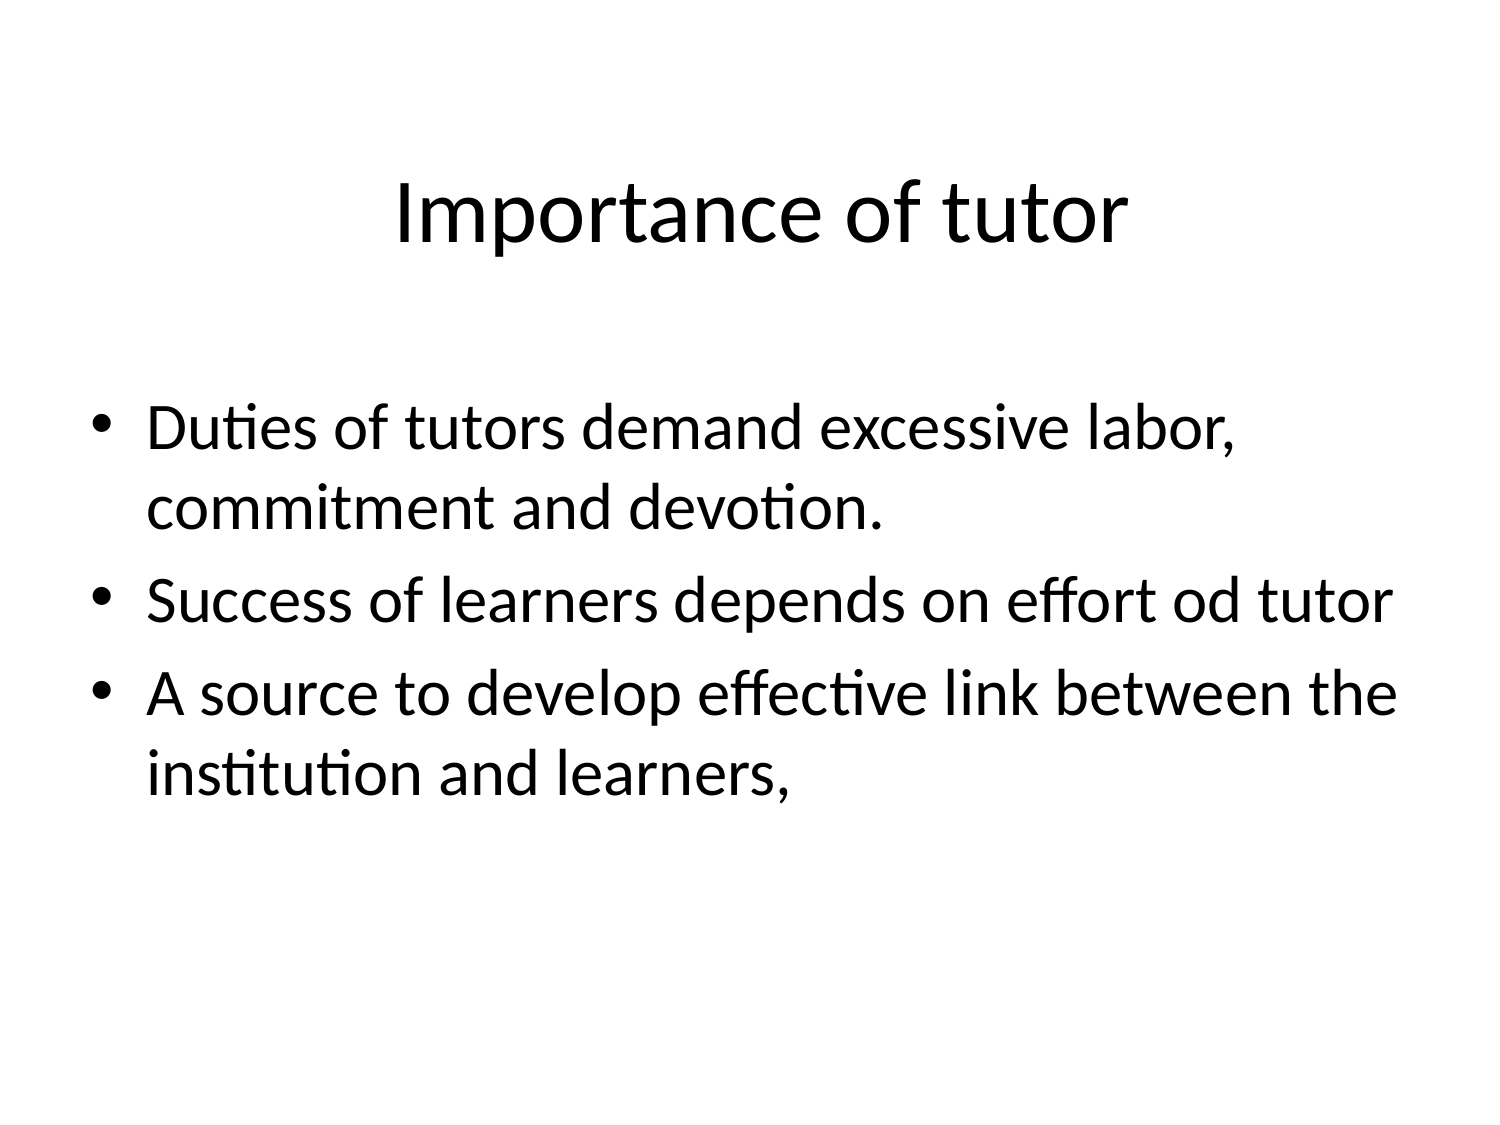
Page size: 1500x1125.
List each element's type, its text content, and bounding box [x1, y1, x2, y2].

title Importance of tutor [87, 112, 1438, 300]
list Duties of tutors demand excessive labor, commitment and devotion. Success of learners depends on effort od tutor A source to develop effective link between the institution and learners, [75, 375, 1425, 975]
